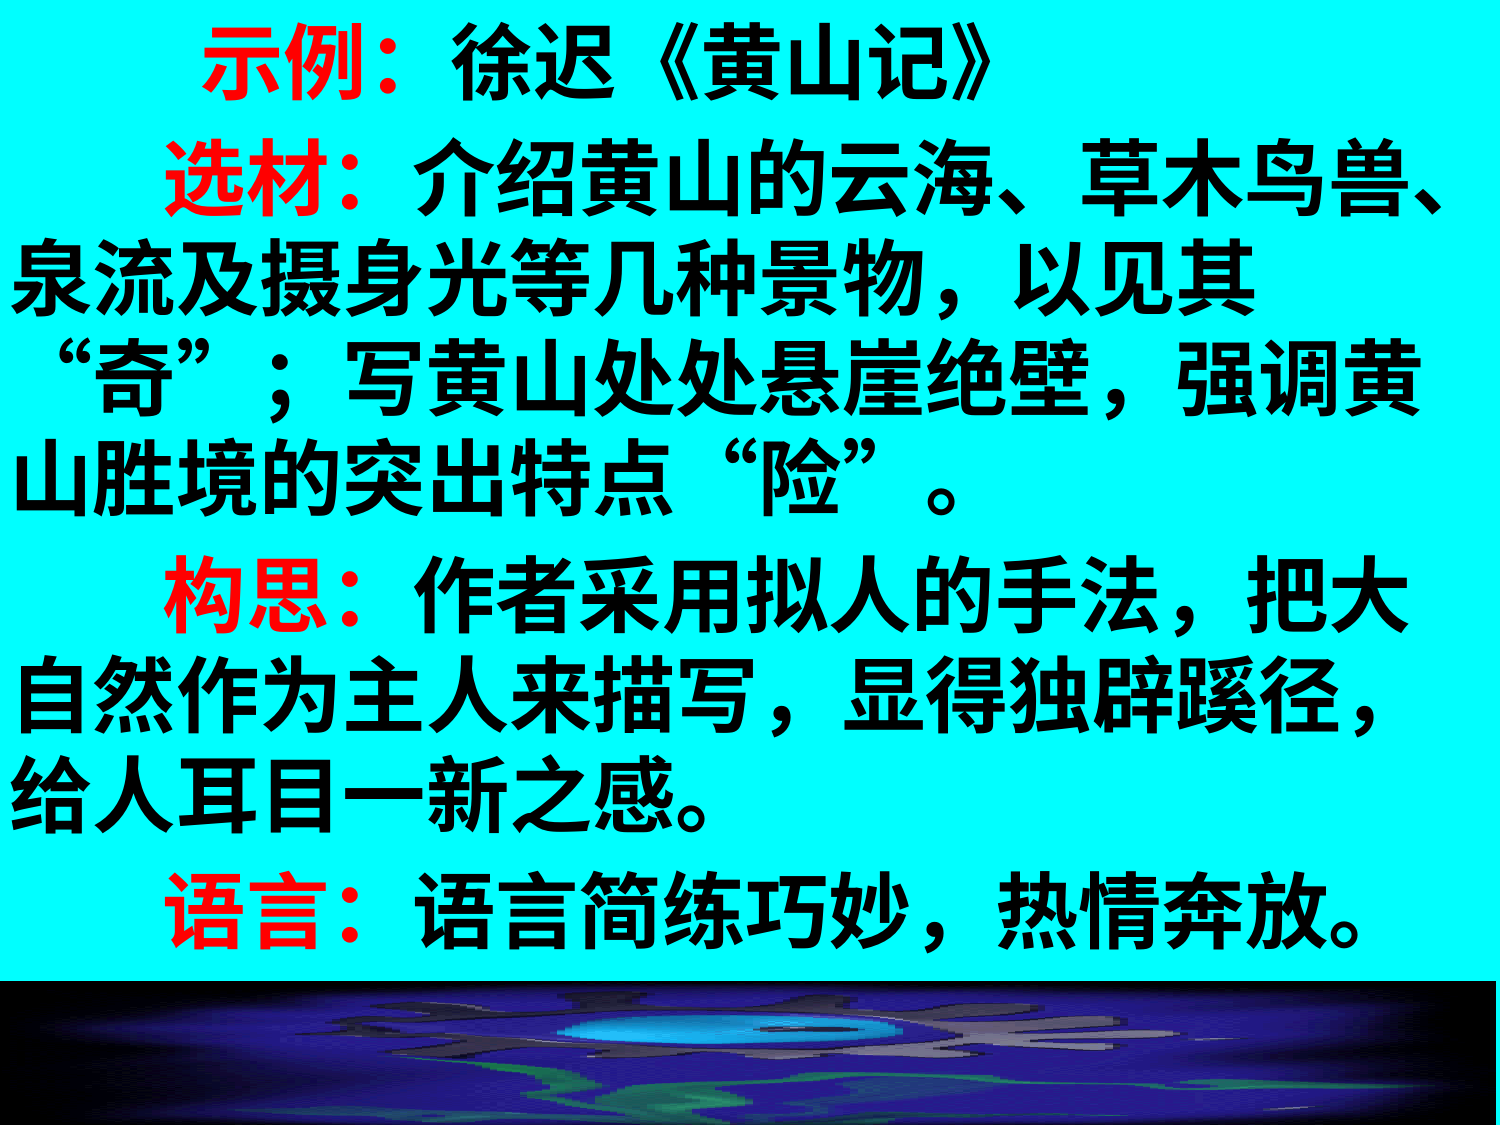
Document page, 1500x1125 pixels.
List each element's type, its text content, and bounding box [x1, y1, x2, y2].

picture [0, 981, 1496, 1125]
list 示例：徐迟《黄山记》 选材：介绍黄山的云海、草木鸟兽、泉流及摄身光等几种景物，以见其“奇”；写黄山处处悬崖绝壁，强调黄山胜境的突出特点“险”。 构思：作者采用拟人的手法，把大自然作为主人来描写，显得独辟蹊径，给人耳目一新之感。 语言：语言简练巧妙，热情奔放。 [0, 2, 1496, 981]
